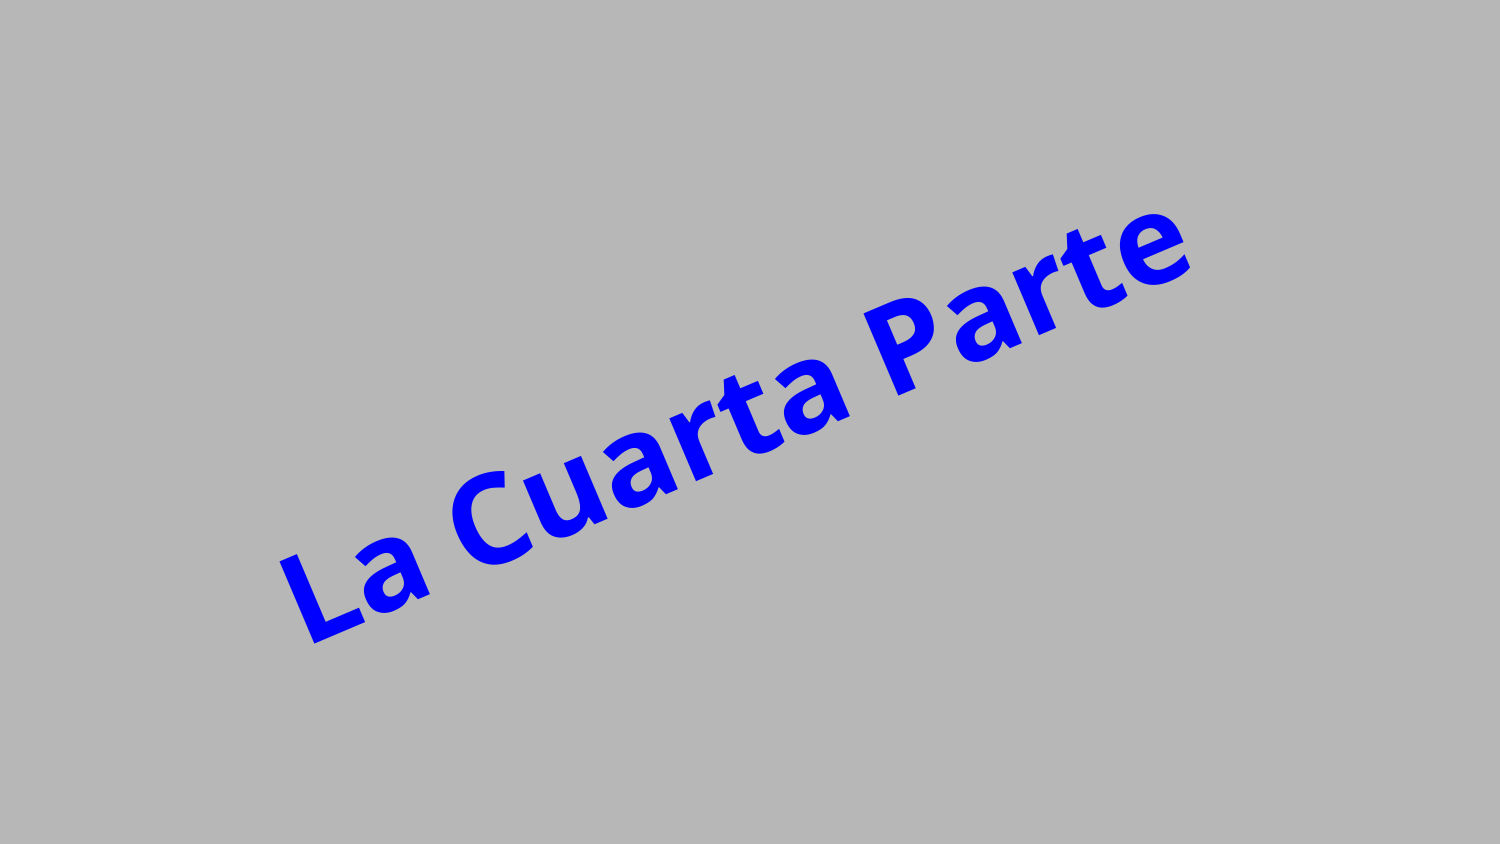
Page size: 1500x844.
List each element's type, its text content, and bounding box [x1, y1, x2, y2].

title La Cuarta Parte [114, 67, 1362, 742]
